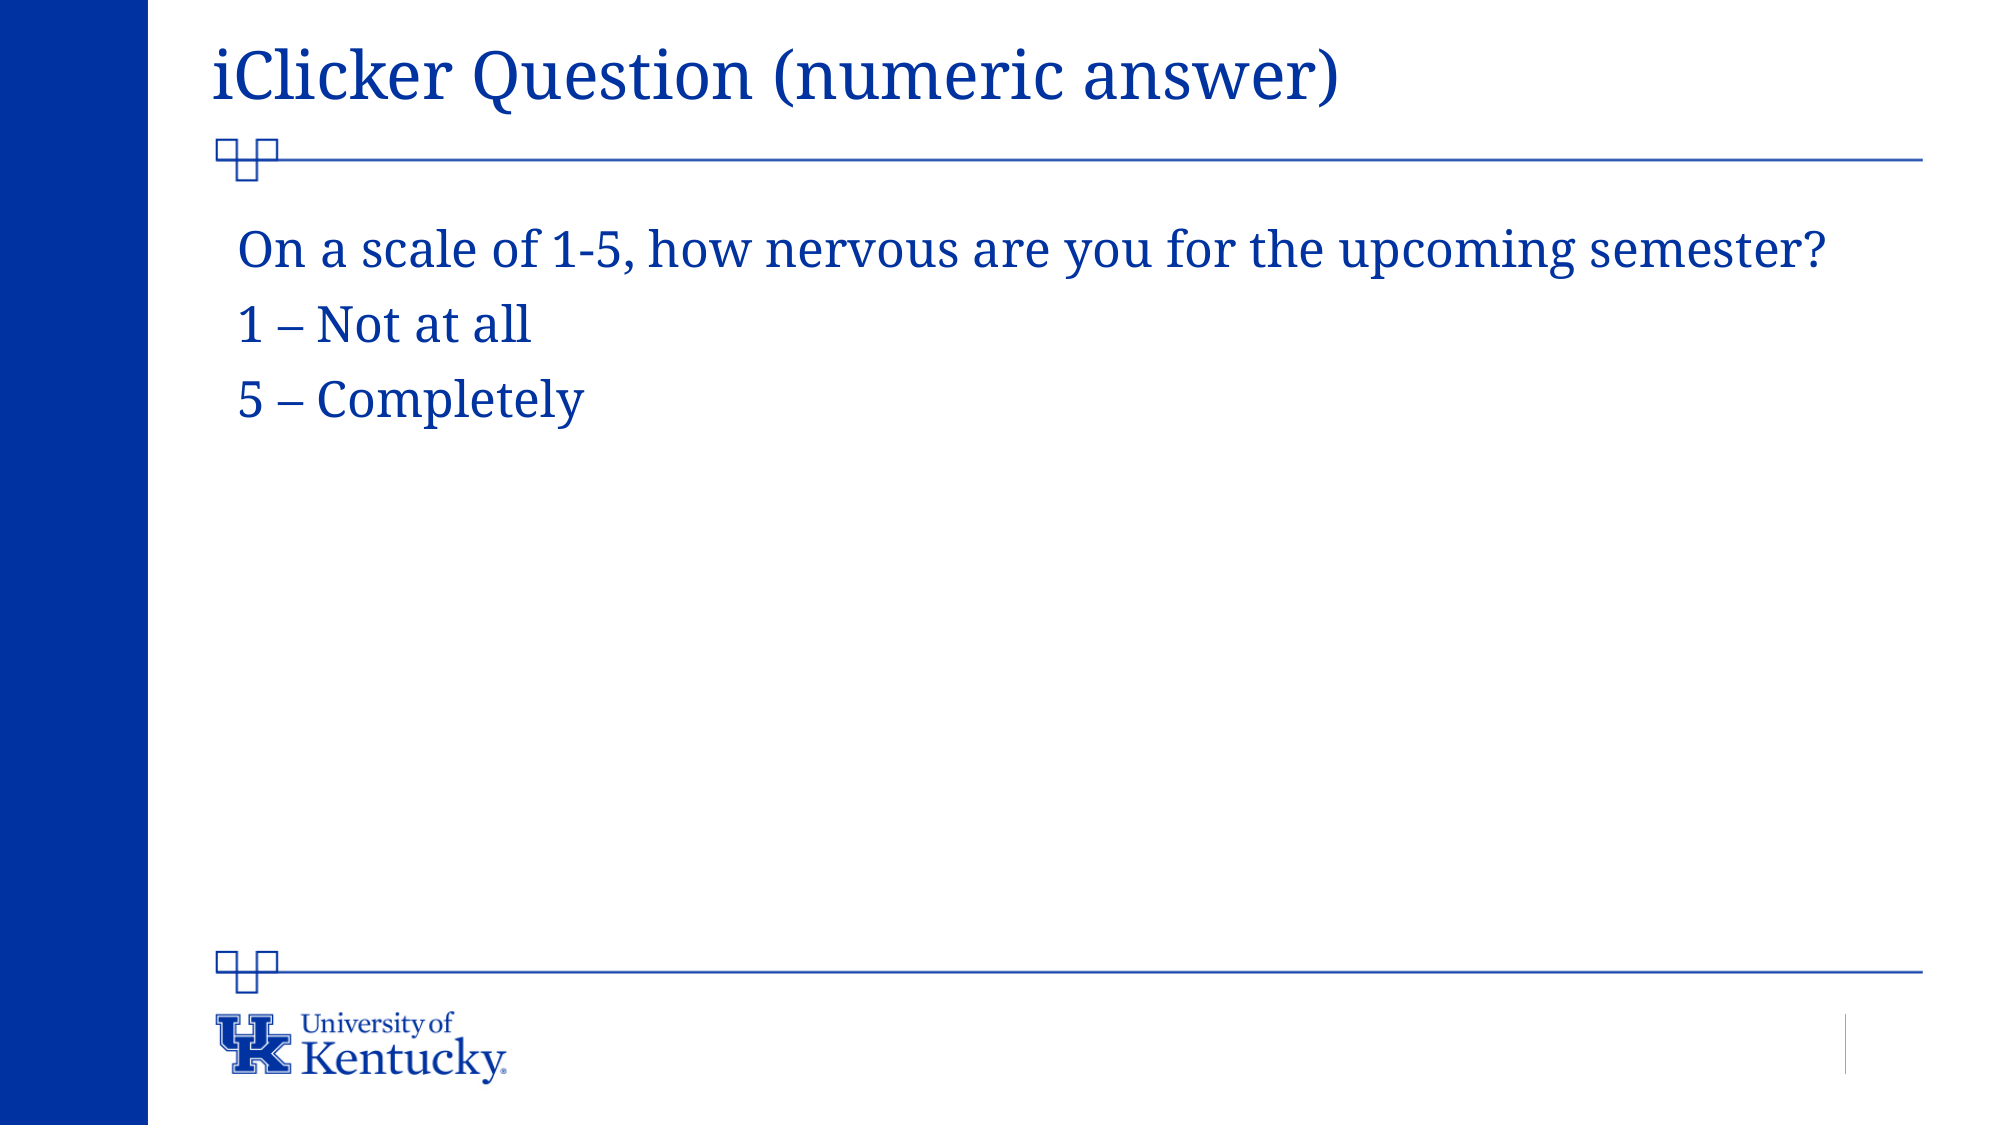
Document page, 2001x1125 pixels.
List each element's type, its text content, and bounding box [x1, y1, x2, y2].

list On a scale of 1-5, how nervous are you for the upcoming semester? 1 – Not at all 5 – Completely [222, 217, 1899, 952]
title iClicker Question (numeric answer) [197, 29, 2000, 127]
picture [0, 0, 2001, 1125]
